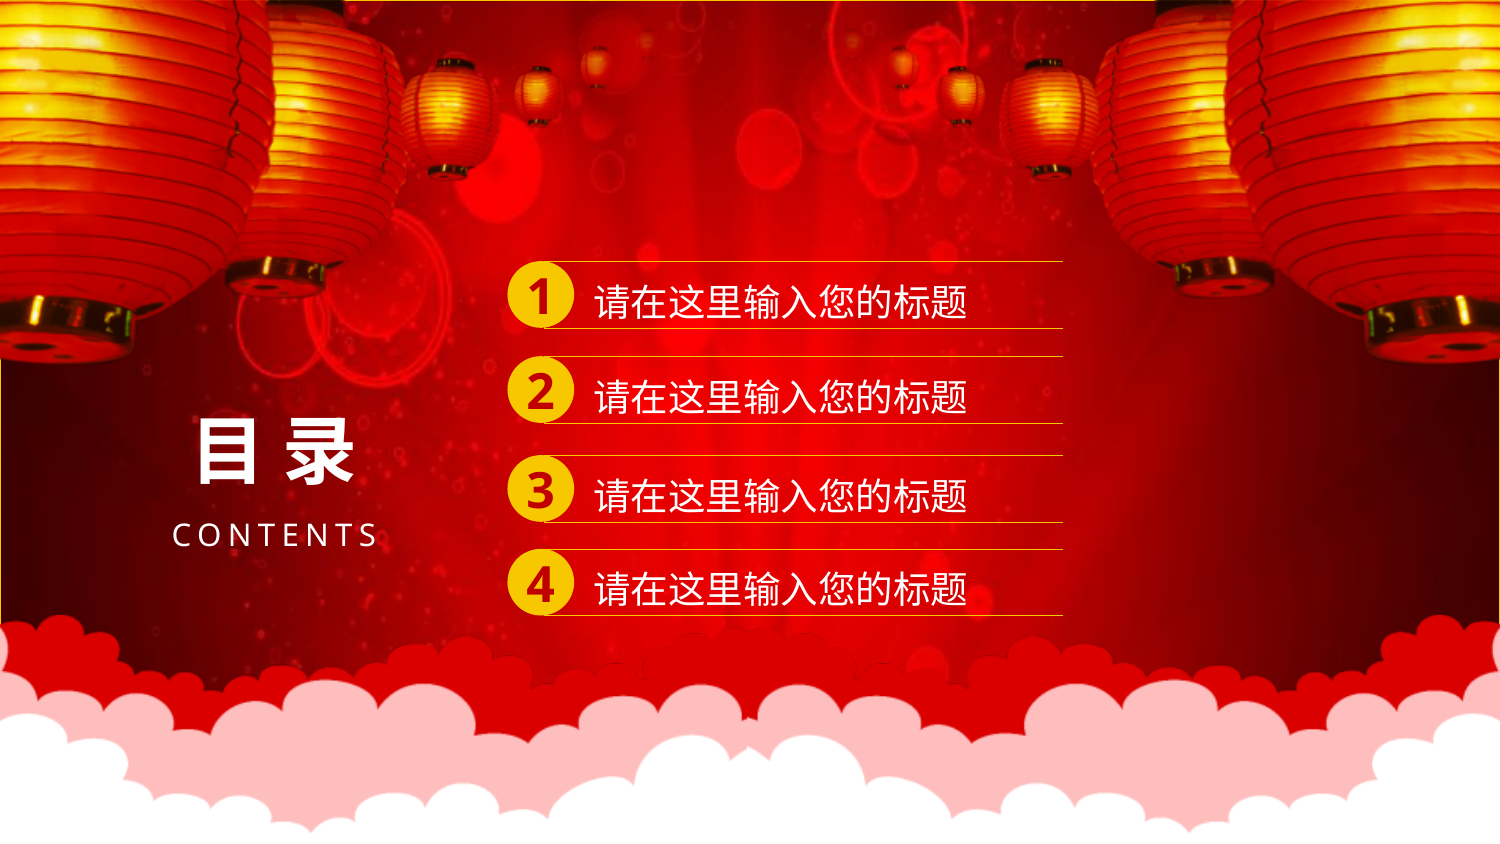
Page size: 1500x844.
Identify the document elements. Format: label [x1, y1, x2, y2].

text_box [0, 615, 1500, 844]
picture [0, 0, 1500, 615]
text_box [108, 399, 440, 562]
